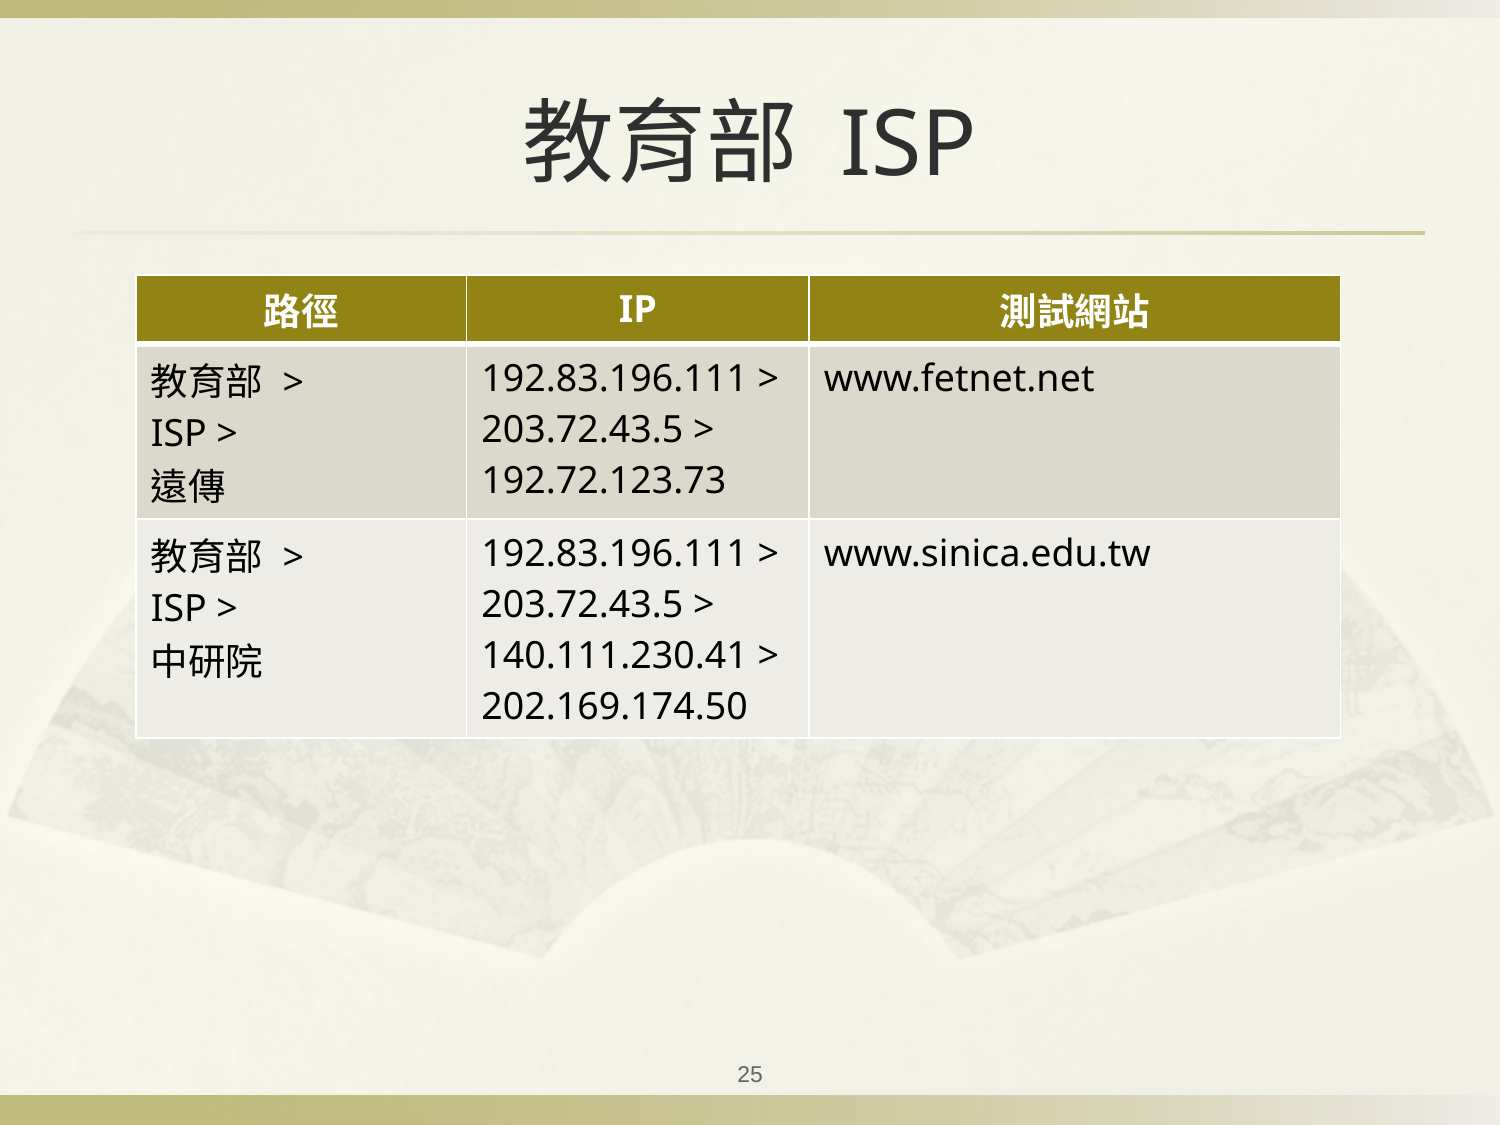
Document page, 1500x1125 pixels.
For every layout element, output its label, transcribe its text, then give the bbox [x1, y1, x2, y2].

table_cell 192.83.196.111 > 203.72.43.5 > 192.72.123.73 [467, 347, 808, 518]
table_cell www.fetnet.net [810, 347, 1340, 518]
slide_number 25 [675, 1050, 825, 1097]
table_cell www.sinica.edu.tw [810, 520, 1340, 737]
table_cell 教育部 > ISP > 中研院 [137, 520, 466, 737]
table_header 路徑 [137, 276, 466, 341]
table_cell 教育部 > ISP > 遠傳 [137, 347, 466, 518]
table_header IP [467, 276, 808, 341]
table_cell 192.83.196.111 > 203.72.43.5 > 140.111.230.41 > 202.169.174.50 [467, 520, 808, 737]
title 教育部 ISP [75, 45, 1425, 233]
table_header 測試網站 [810, 276, 1340, 341]
